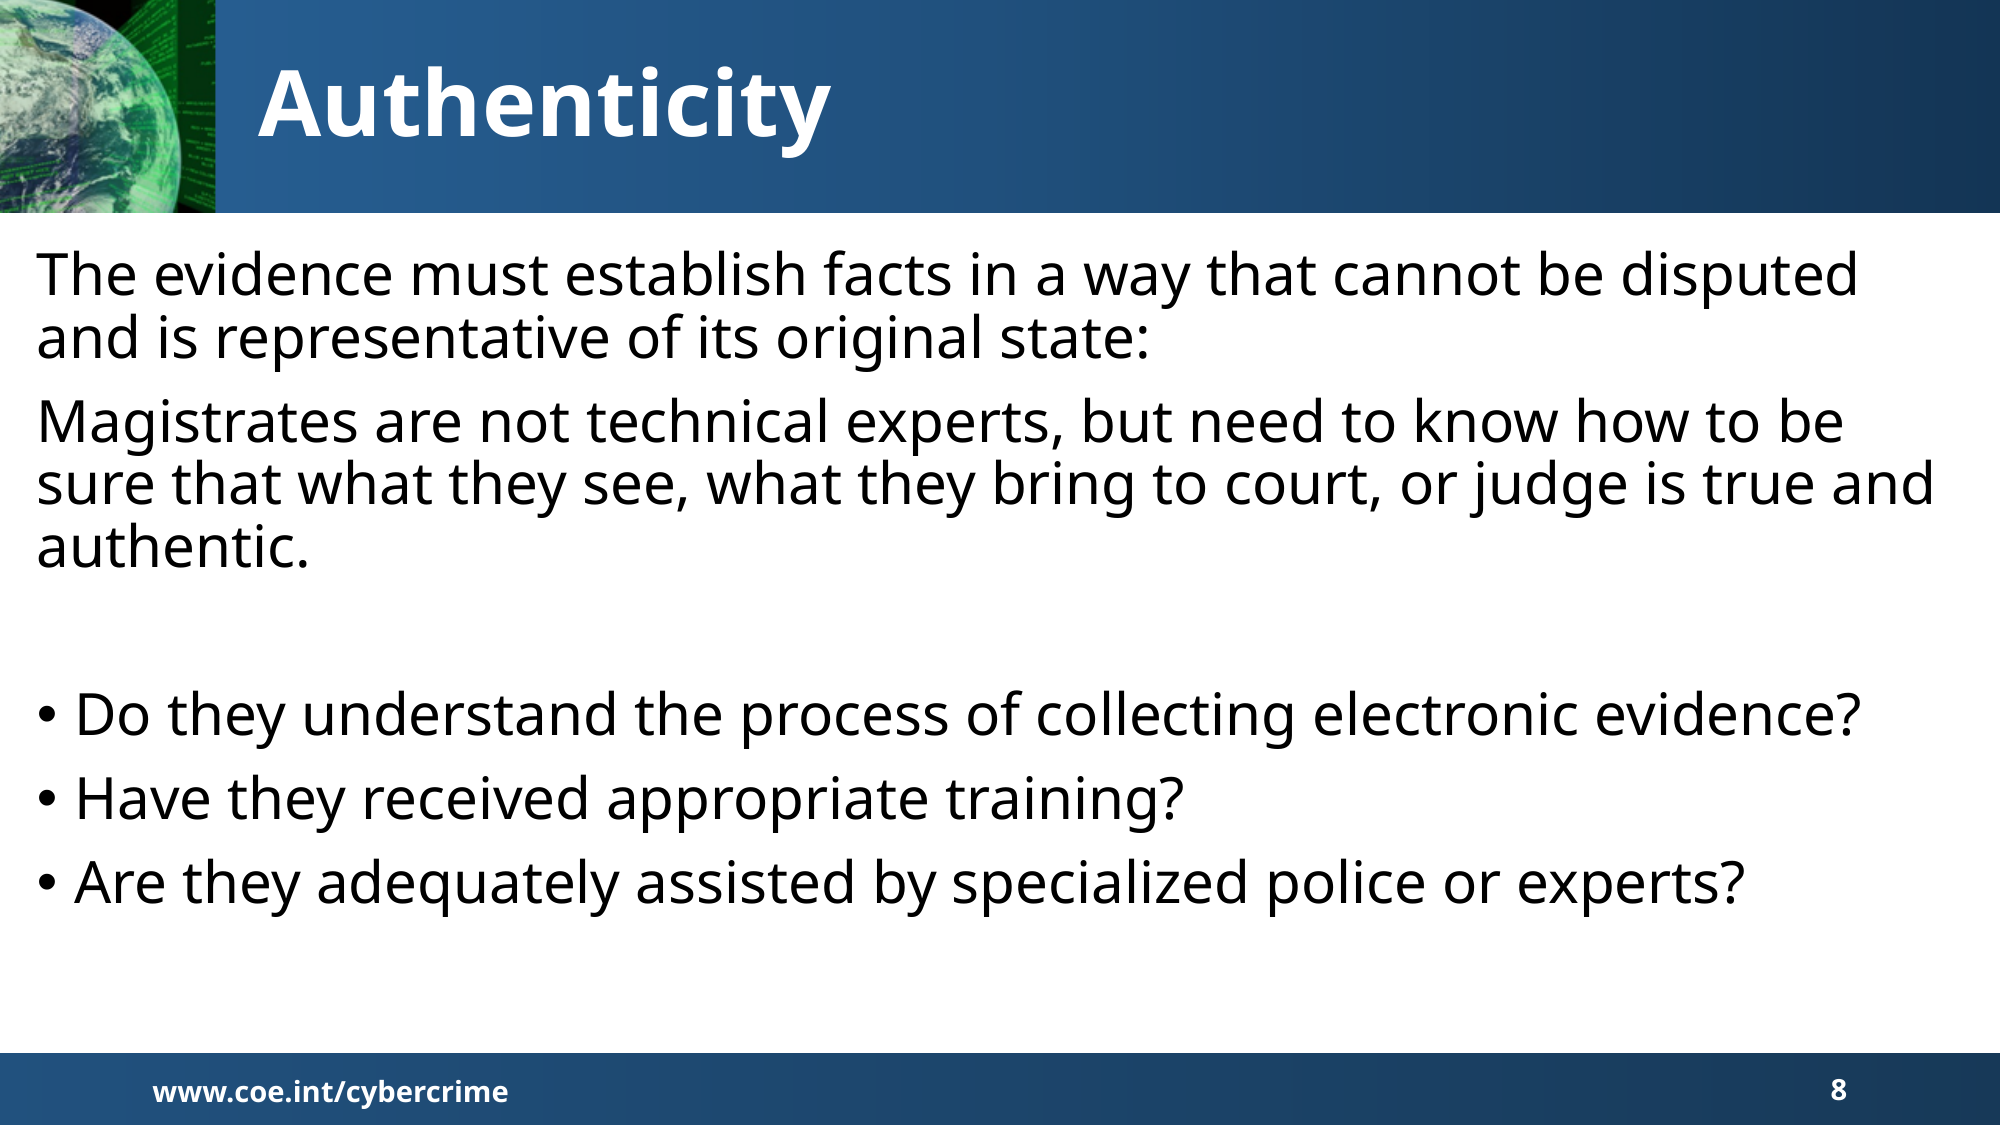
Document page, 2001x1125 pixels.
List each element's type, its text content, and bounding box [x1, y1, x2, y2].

slide_number www.coe.int/cybercrime [137, 1061, 588, 1121]
list The evidence must establish facts in a way that cannot be disputed and is representative of its original state: Magistrates are not technical experts, but need to know how to be sure that what they see, what they bring to court, or judge is true and authentic. Do they understand the process of collecting electronic evidence? Have they received appropriate training? Are they adequately assisted by specialized police or experts? [21, 237, 1983, 1036]
slide_number 8 [1412, 1061, 1863, 1121]
title Authenticity [243, 32, 1969, 182]
picture [0, 0, 2000, 213]
